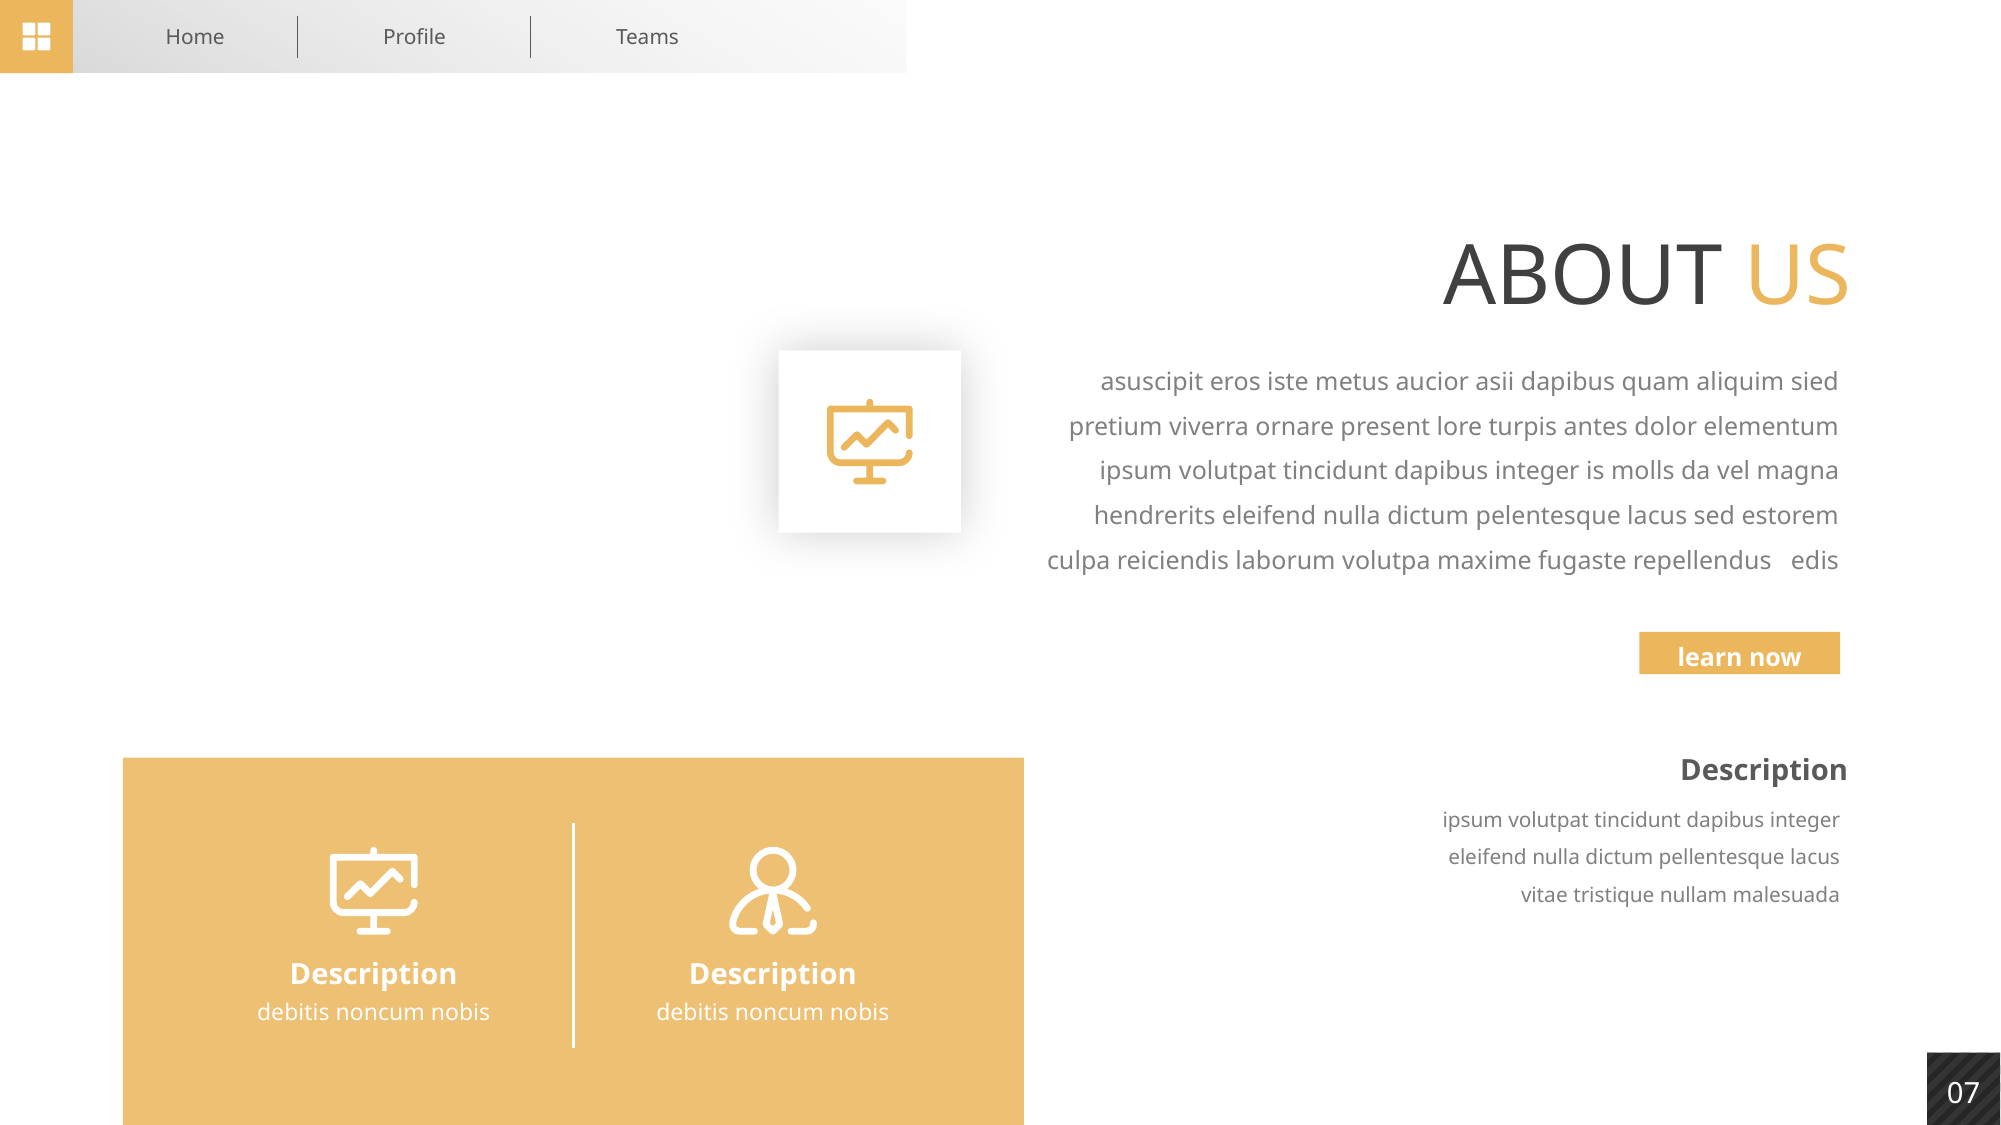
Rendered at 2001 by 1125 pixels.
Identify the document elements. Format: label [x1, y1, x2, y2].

text_box [0, 0, 2001, 1125]
